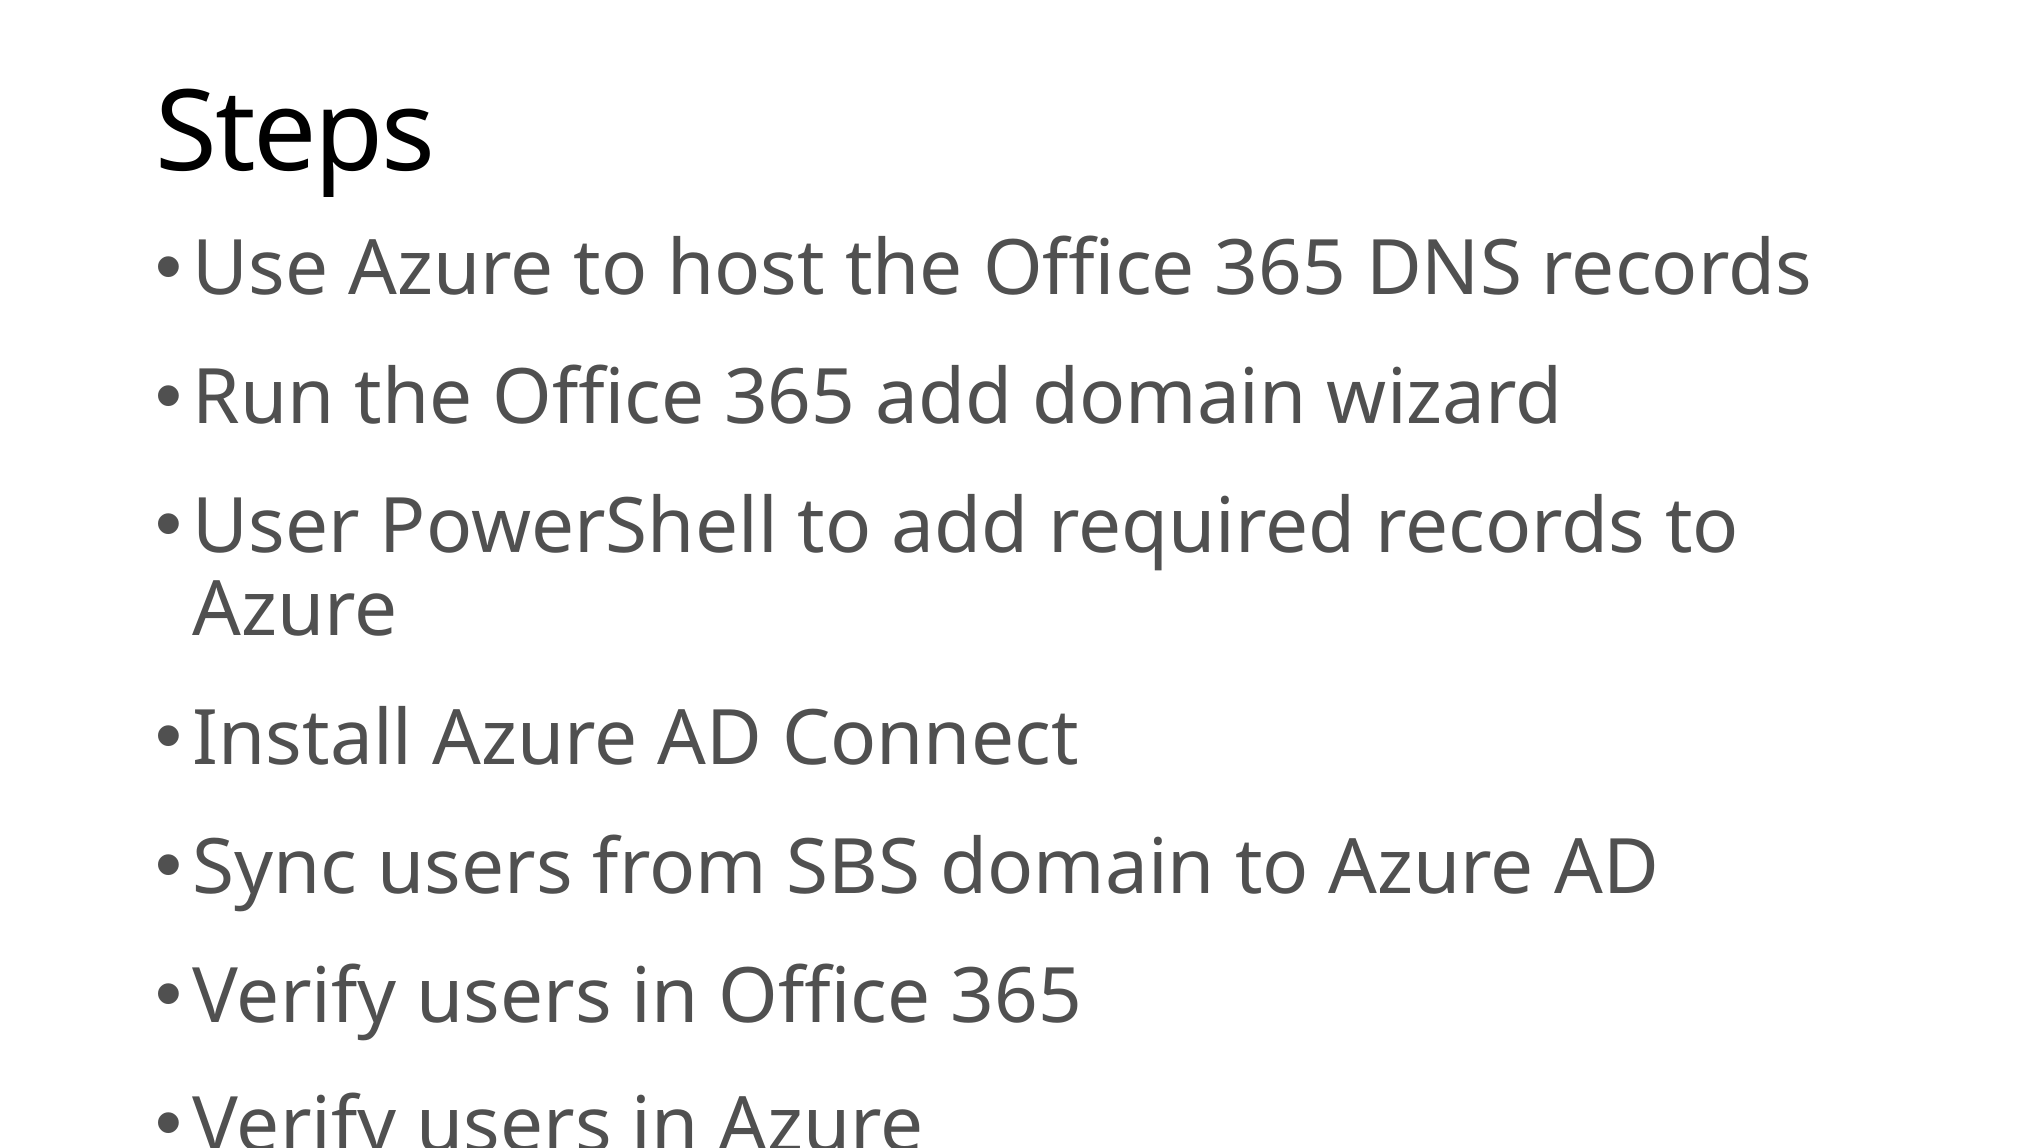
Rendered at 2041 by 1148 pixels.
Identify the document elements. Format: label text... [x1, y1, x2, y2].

text_box Use Azure to host the Office 365 DNS records Run the Office 365 add domain wizard User PowerShell to add required records to Azure Install Azure AD Connect Sync users from SBS domain to Azure AD Verify users in Office 365 Verify users in Azure [140, 221, 1900, 950]
title Steps [140, 18, 1900, 221]
